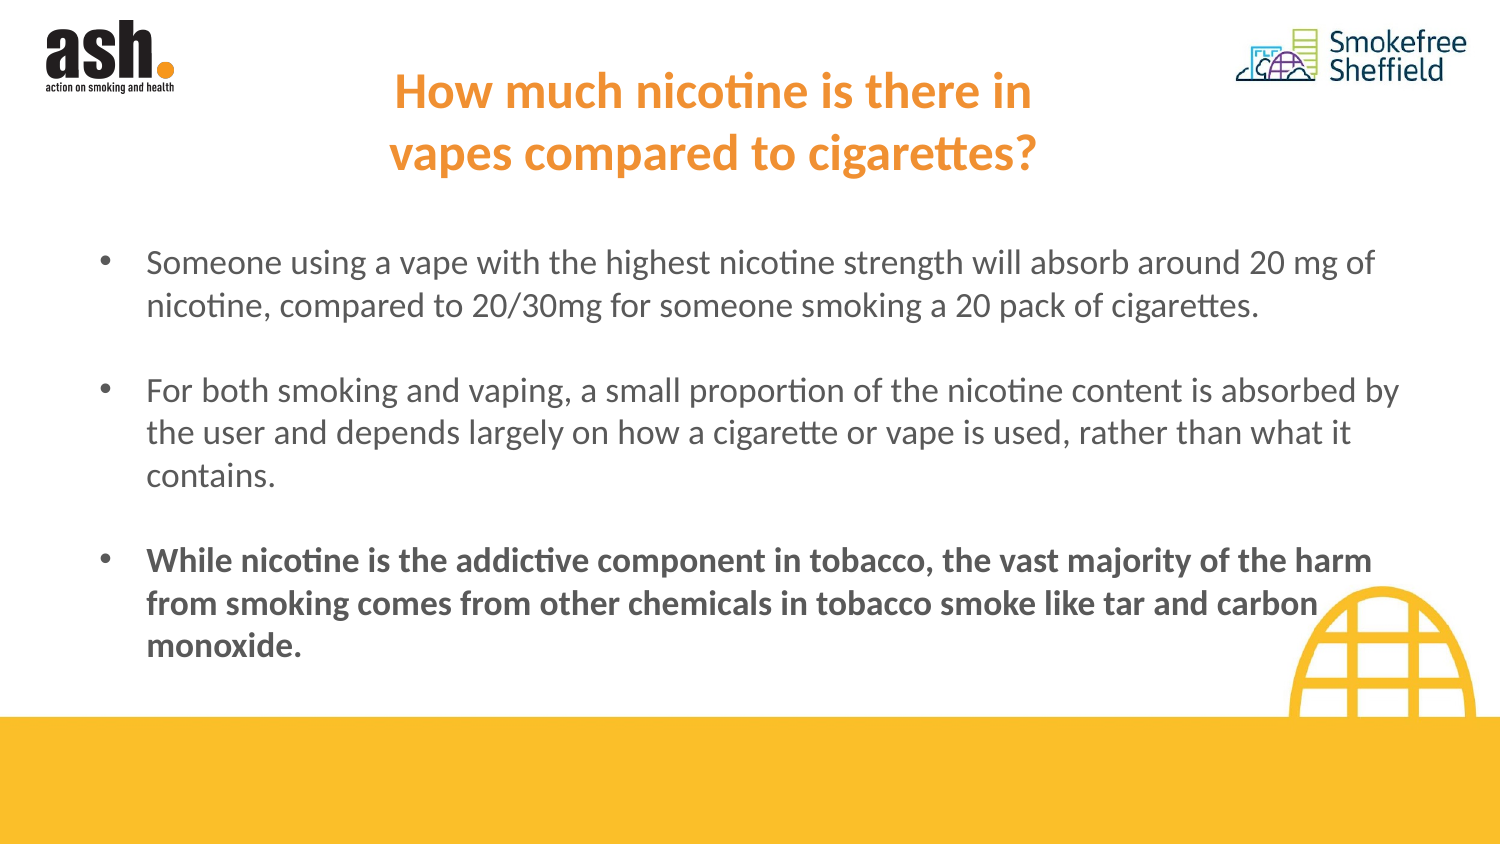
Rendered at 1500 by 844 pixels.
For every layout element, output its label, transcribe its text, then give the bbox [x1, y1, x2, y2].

title How much nicotine is there in vapes compared to cigarettes? [38, 48, 1389, 189]
picture [0, 0, 1500, 844]
list Someone using a vape with the highest nicotine strength will absorb around 20 mg of nicotine, compared to 20/30mg for someone smoking a 20 pack of cigarettes. For both smoking and vaping, a small proportion of the nicotine content is absorbed by the user and depends largely on how a cigarette or vape is used, rather than what it contains. While nicotine is the addictive component in tobacco, the vast majority of the harm from smoking comes from other chemicals in tobacco smoke like tar and carbon monoxide. [84, 188, 1435, 777]
